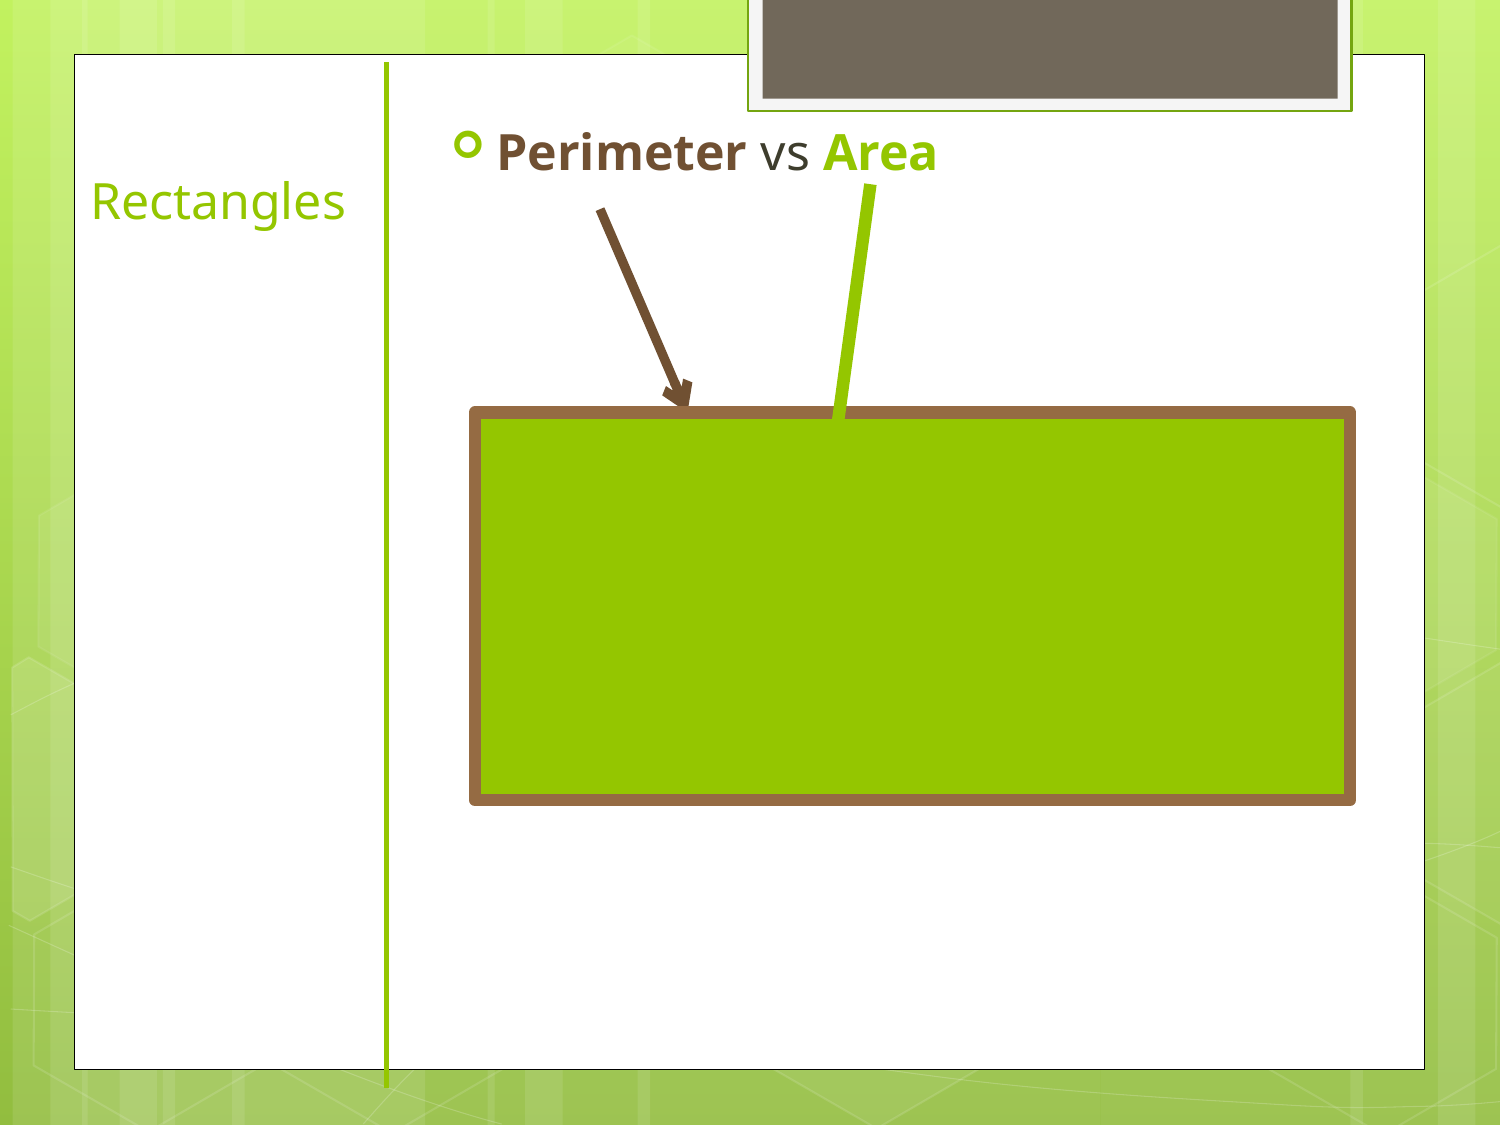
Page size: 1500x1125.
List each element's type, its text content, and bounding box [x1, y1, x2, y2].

list Perimeter vs Area [425, 112, 1425, 1063]
text_box [474, 411, 1351, 801]
title Rectangles [390, 137, 400, 238]
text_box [820, 183, 871, 551]
title Rectangles [75, 137, 382, 238]
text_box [599, 208, 688, 413]
